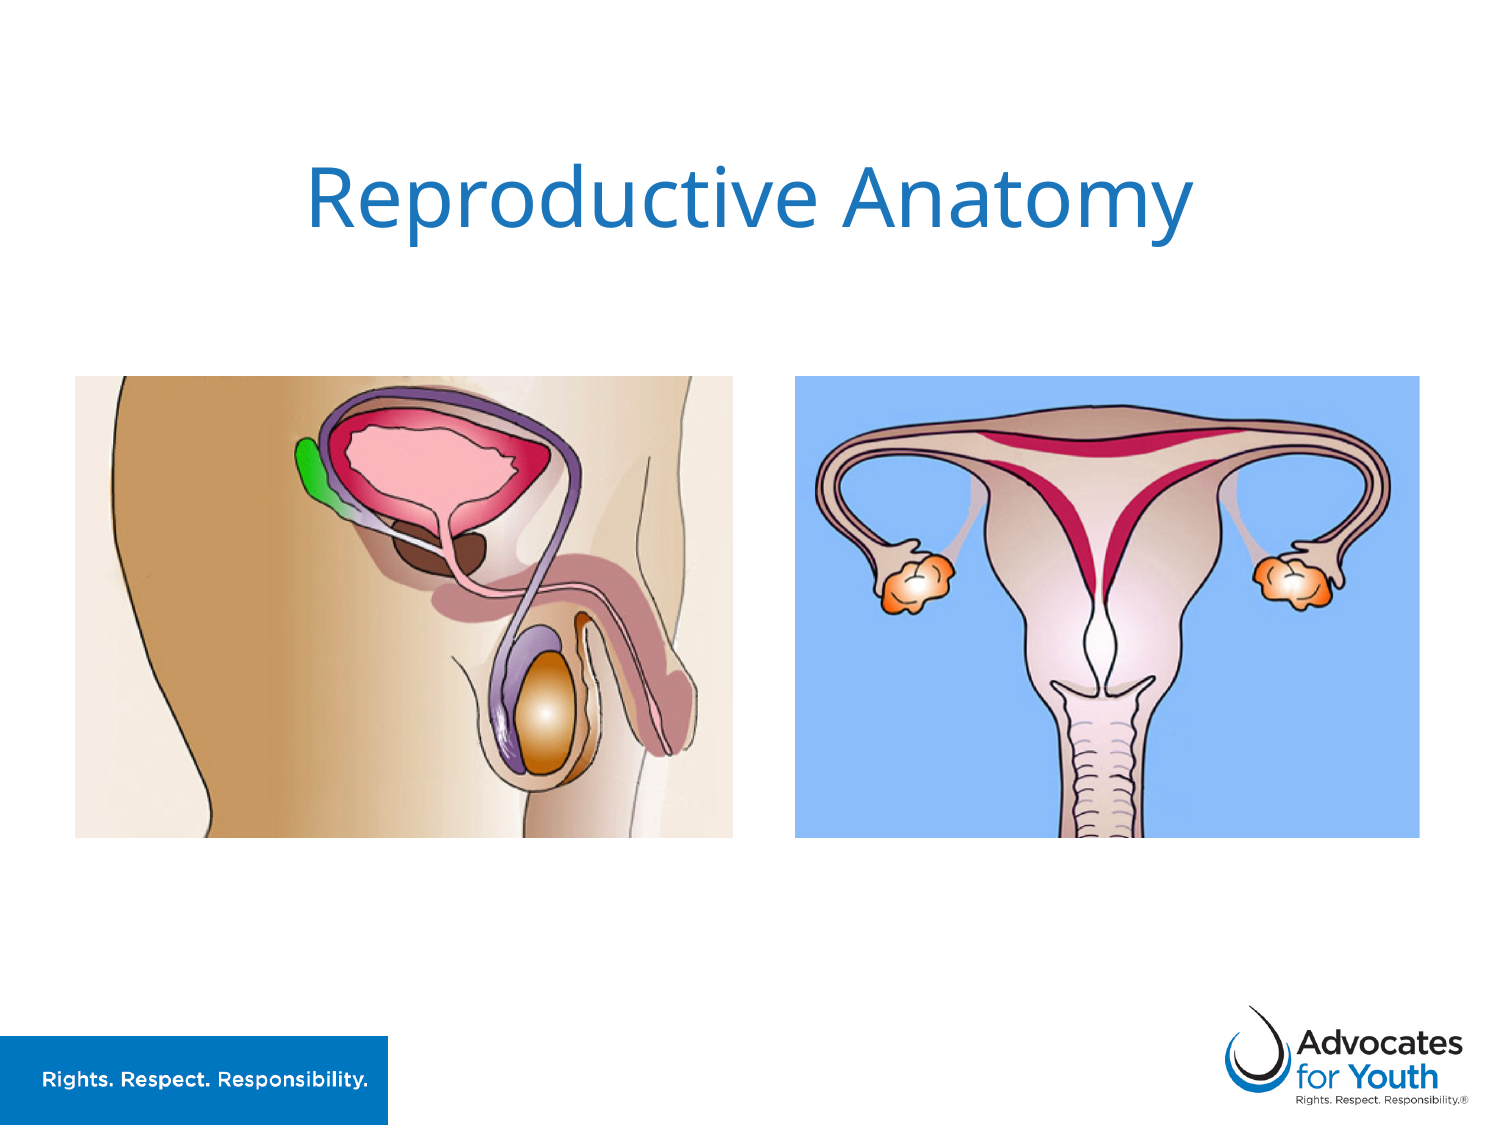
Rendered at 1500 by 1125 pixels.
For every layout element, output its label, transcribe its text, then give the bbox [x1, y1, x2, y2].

picture [0, 1036, 388, 1125]
picture [74, 376, 734, 838]
picture [794, 375, 1420, 838]
title Reproductive Anatomy [112, 99, 1388, 288]
picture [1199, 990, 1500, 1125]
